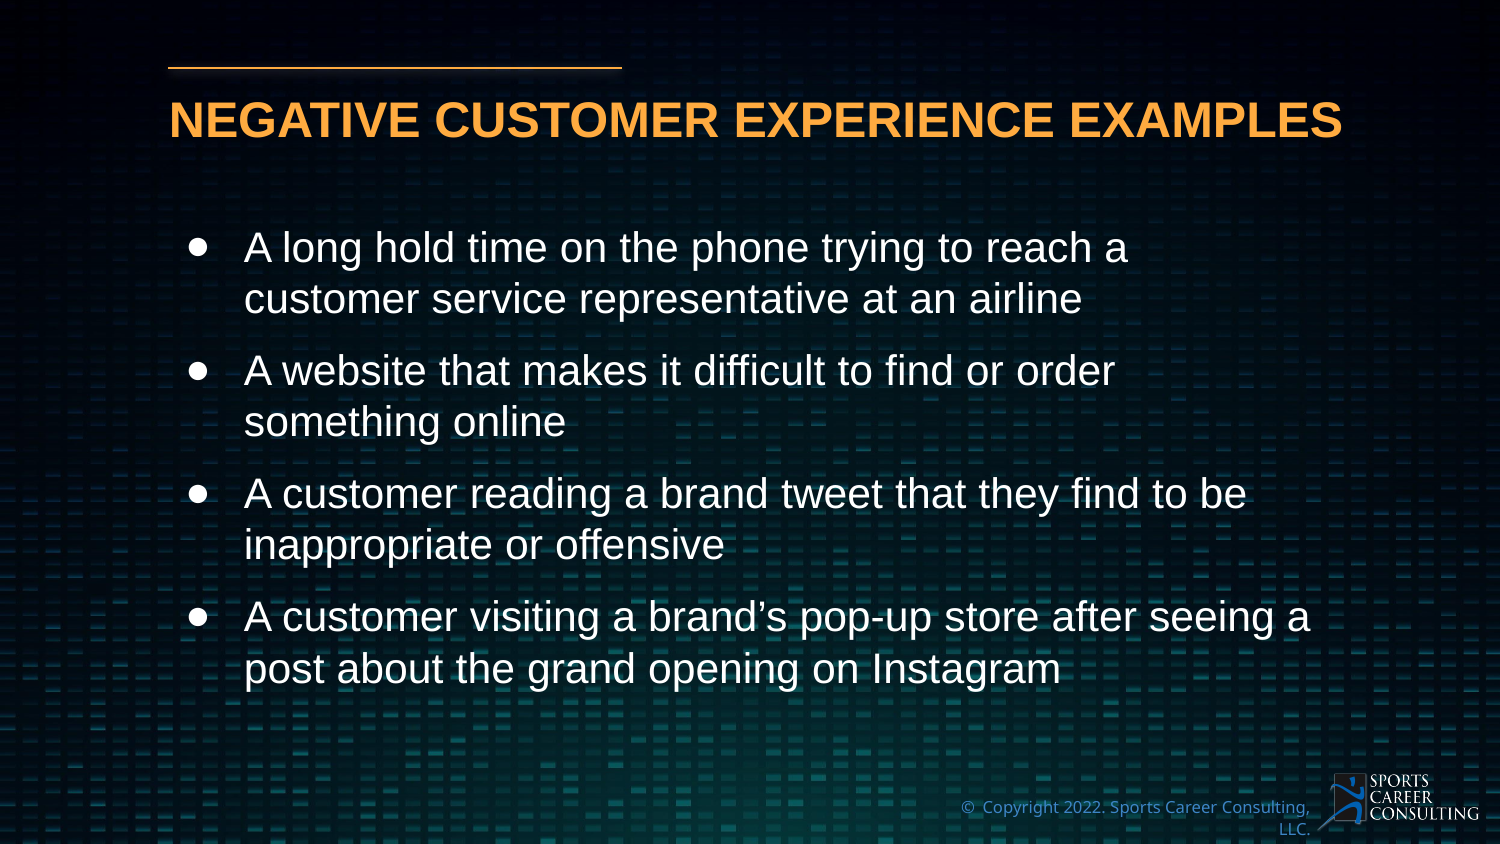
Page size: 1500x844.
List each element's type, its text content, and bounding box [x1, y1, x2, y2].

text_box © Copyright 2022. Sports Career Consulting, LLC. [914, 769, 1326, 844]
title NEGATIVE CUSTOMER EXPERIENCE EXAMPLES [153, 72, 1427, 228]
list A long hold time on the phone trying to reach a customer service representative at an airline A website that makes it difficult to find or order something online A customer reading a brand tweet that they find to be inappropriate or offensive A customer visiting a brand’s pop-up store after seeing a post about the grand opening on Instagram [153, 204, 1331, 703]
picture [0, 0, 1500, 844]
